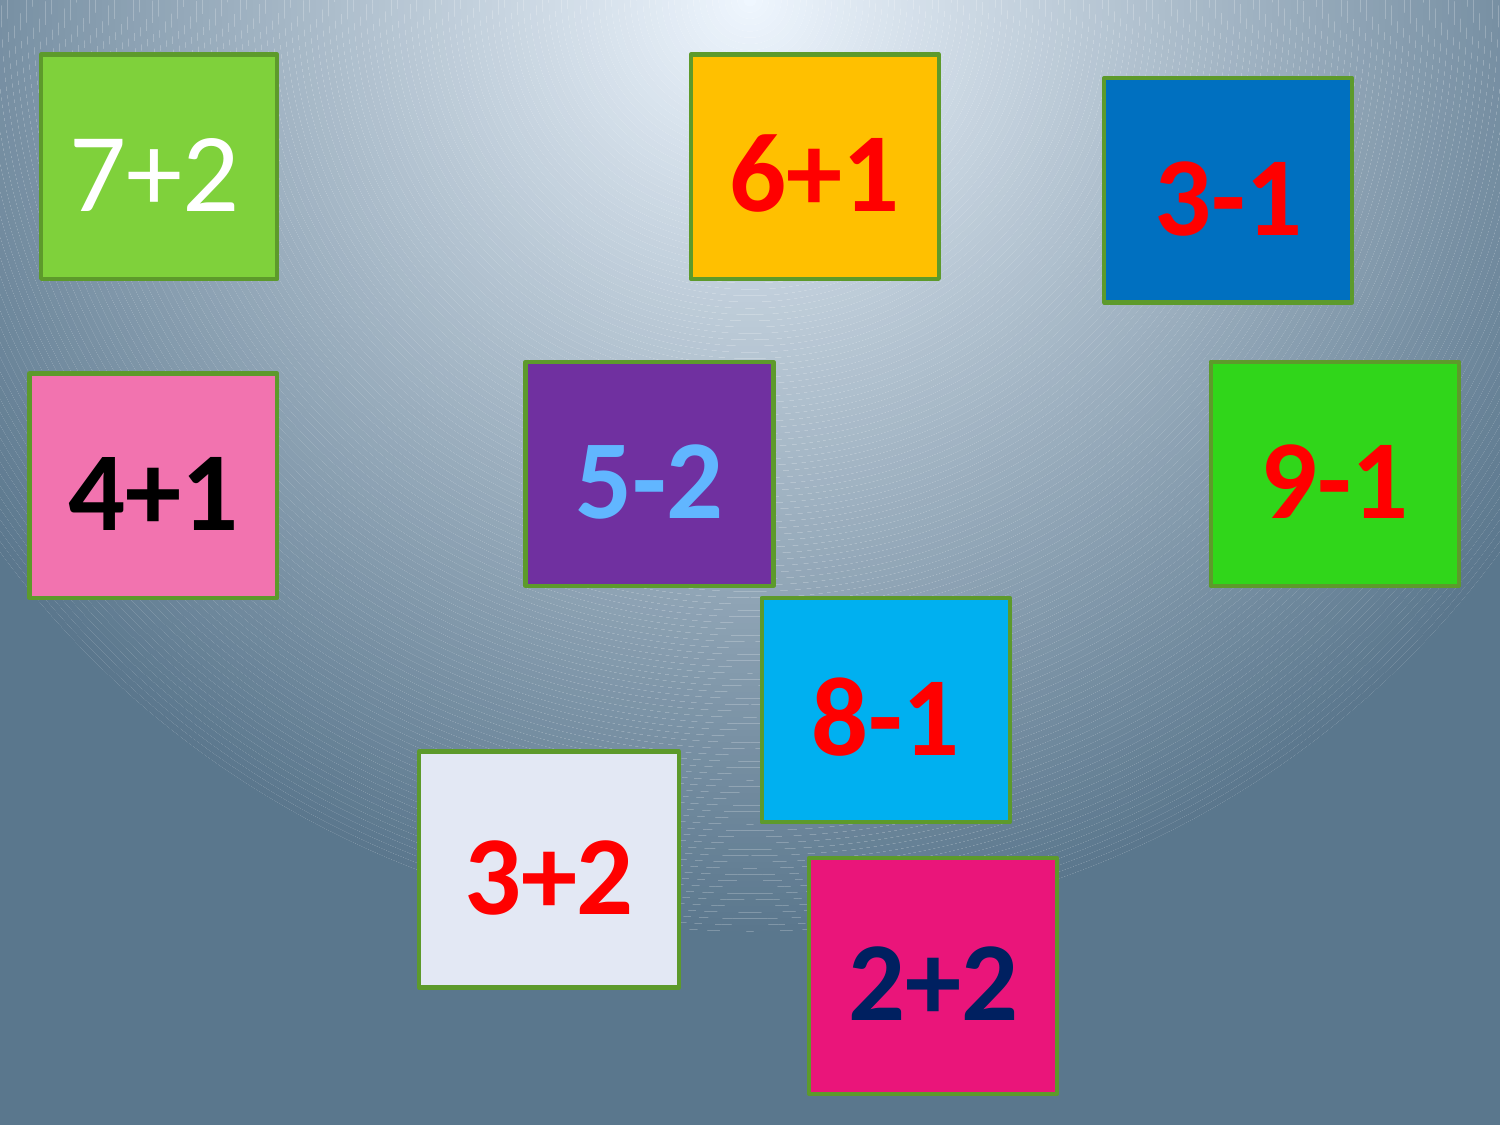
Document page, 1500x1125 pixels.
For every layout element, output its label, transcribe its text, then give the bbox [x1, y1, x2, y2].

text_box 5-2 [523, 360, 776, 588]
text_box 3-1 [1102, 76, 1354, 305]
text_box 3+2 [417, 749, 681, 990]
text_box 4+1 [27, 371, 279, 600]
text_box 8-1 [760, 596, 1012, 824]
text_box 6+1 [689, 52, 941, 281]
text_box 9-1 [1209, 360, 1461, 588]
text_box 2+2 [807, 856, 1059, 1096]
text_box 7+2 [39, 52, 279, 281]
